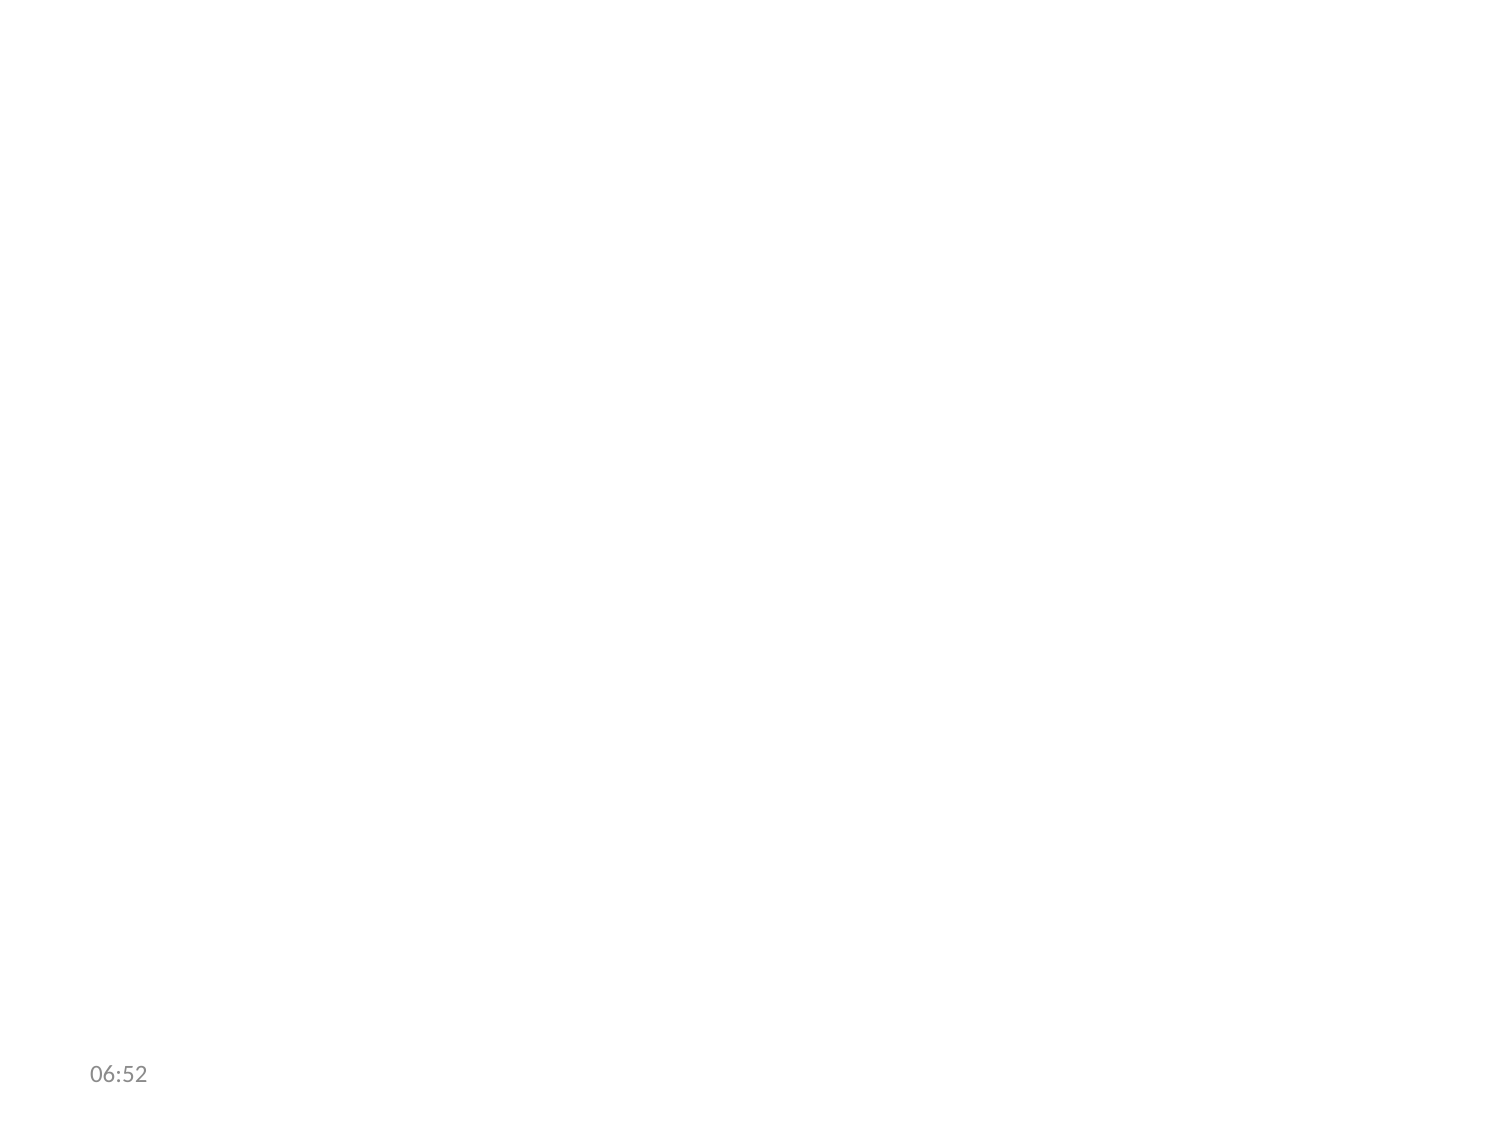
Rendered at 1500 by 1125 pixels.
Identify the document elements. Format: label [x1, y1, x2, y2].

slide_number [75, 1042, 425, 1103]
